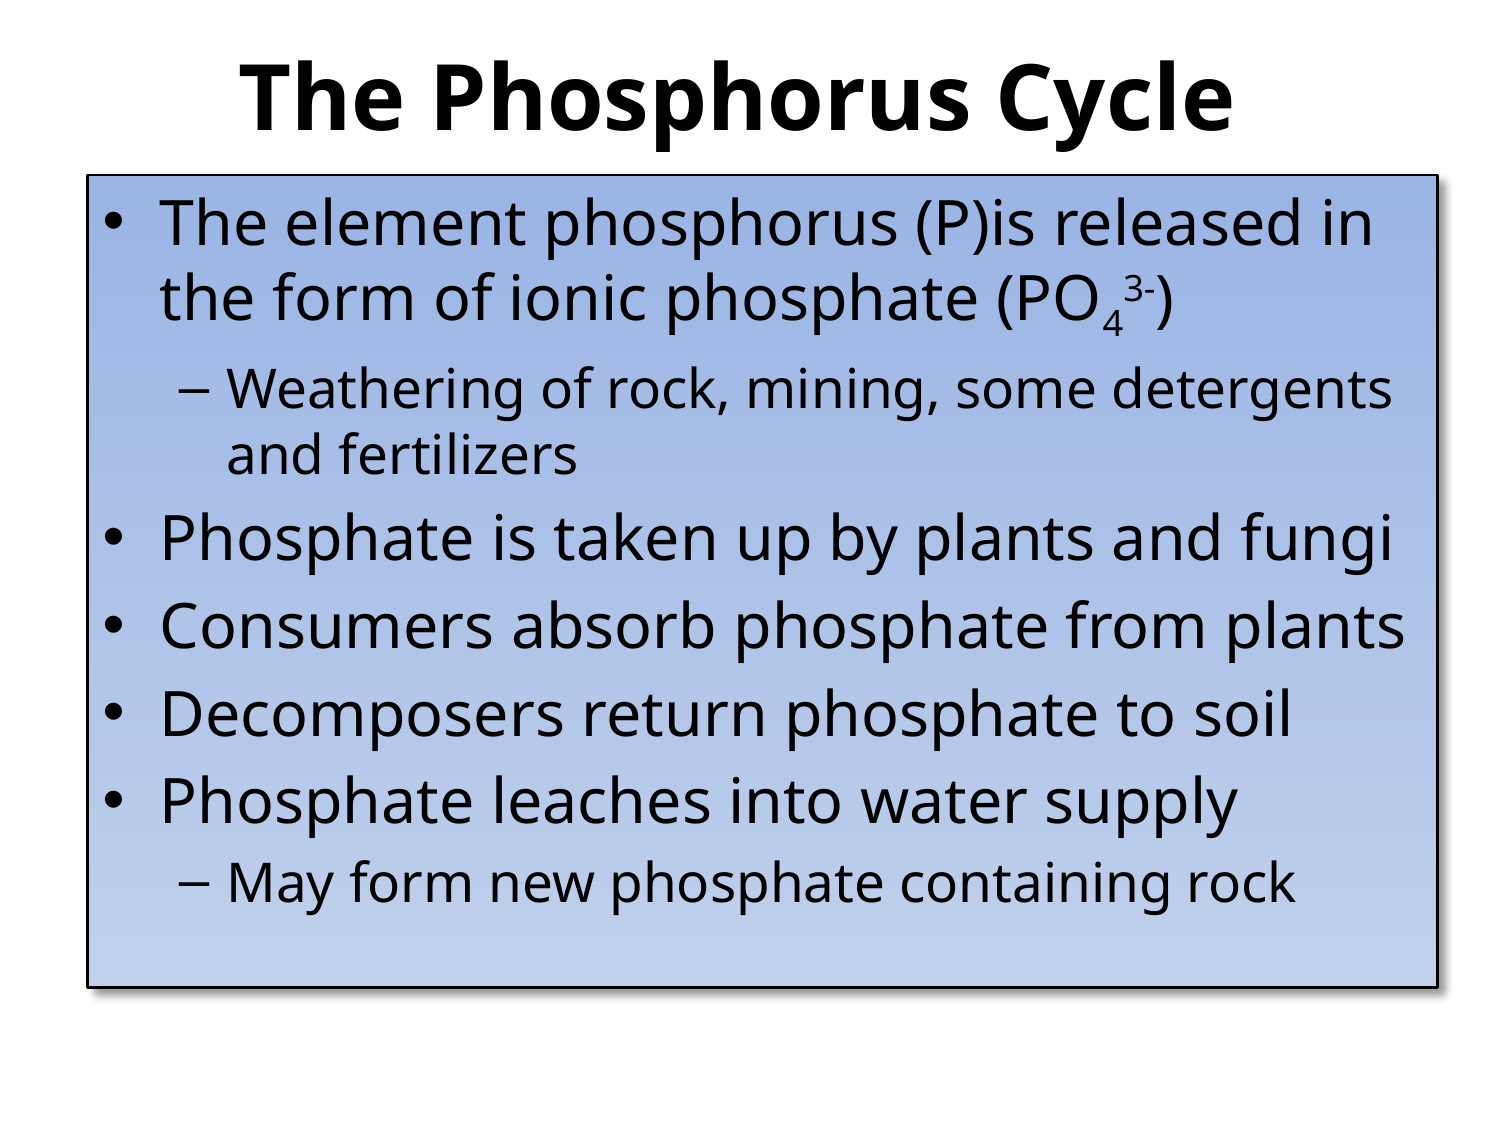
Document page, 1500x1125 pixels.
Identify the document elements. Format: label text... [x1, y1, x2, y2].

list The element phosphorus (P)is released in the form of ionic phosphate (PO43-) Weathering of rock, mining, some detergents and fertilizers Phosphate is taken up by plants and fungi Consumers absorb phosphate from plants Decomposers return phosphate to soil Phosphate leaches into water supply May form new phosphate containing rock [87, 174, 1438, 988]
title The Phosphorus Cycle [62, 0, 1413, 188]
